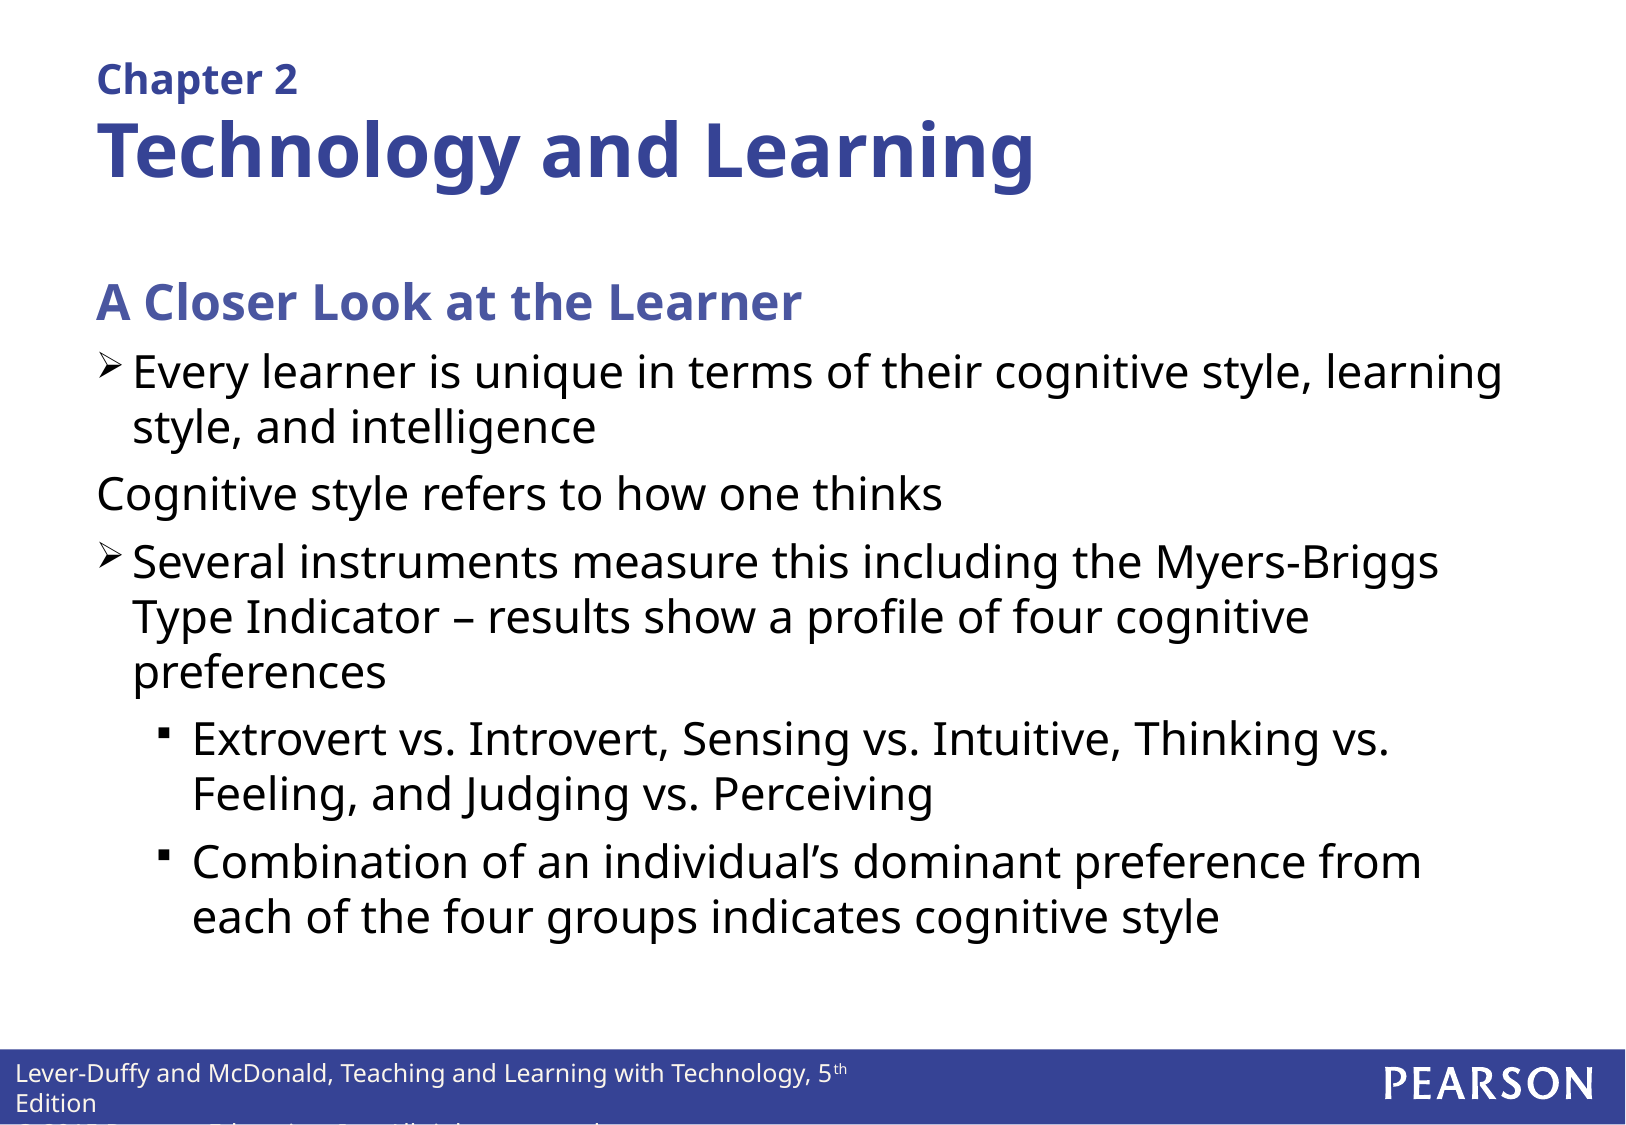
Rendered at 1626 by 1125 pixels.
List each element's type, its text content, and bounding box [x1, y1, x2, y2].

list A Closer Look at the Learner Every learner is unique in terms of their cognitive style, learning style, and intelligence Cognitive style refers to how one thinks Several instruments measure this including the Myers-Briggs Type Indicator – results show a profile of four cognitive preferences Extrovert vs. Introvert, Sensing vs. Intuitive, Thinking vs. Feeling, and Judging vs. Perceiving Combination of an individual’s dominant preference from each of the four groups indicates cognitive style [81, 262, 1544, 1005]
title Chapter 2 Technology and Learning [81, 45, 1544, 233]
